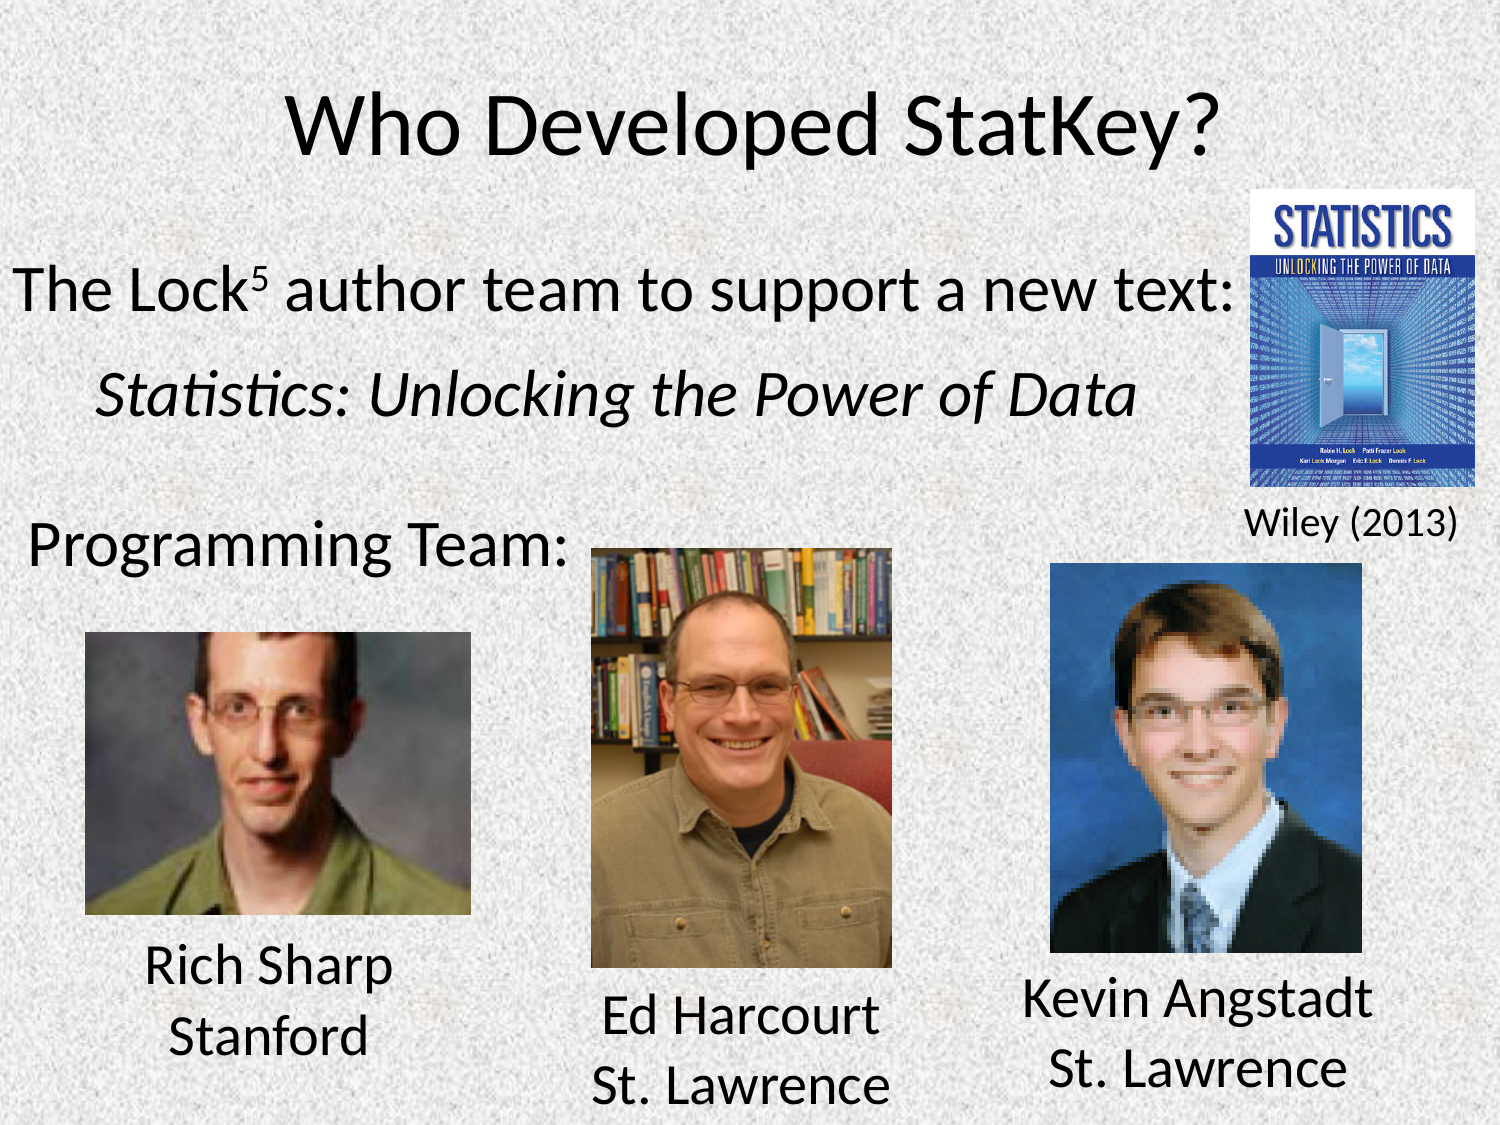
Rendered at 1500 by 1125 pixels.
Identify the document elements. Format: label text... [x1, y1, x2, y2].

text_box Rich Sharp Stanford [81, 920, 457, 1075]
text_box Ed Harcourt St. Lawrence [554, 968, 930, 1124]
text_box Wiley (2013) [1229, 486, 1479, 552]
picture [0, 0, 1500, 1125]
text_box Kevin Angstadt St. Lawrence [967, 952, 1430, 1107]
text_box Programming Team: [12, 492, 688, 587]
text_box The Lock5 author team to support a new text: Statistics: Unlocking the Power of Data [0, 237, 1244, 438]
title Who Developed StatKey? [79, 24, 1430, 213]
